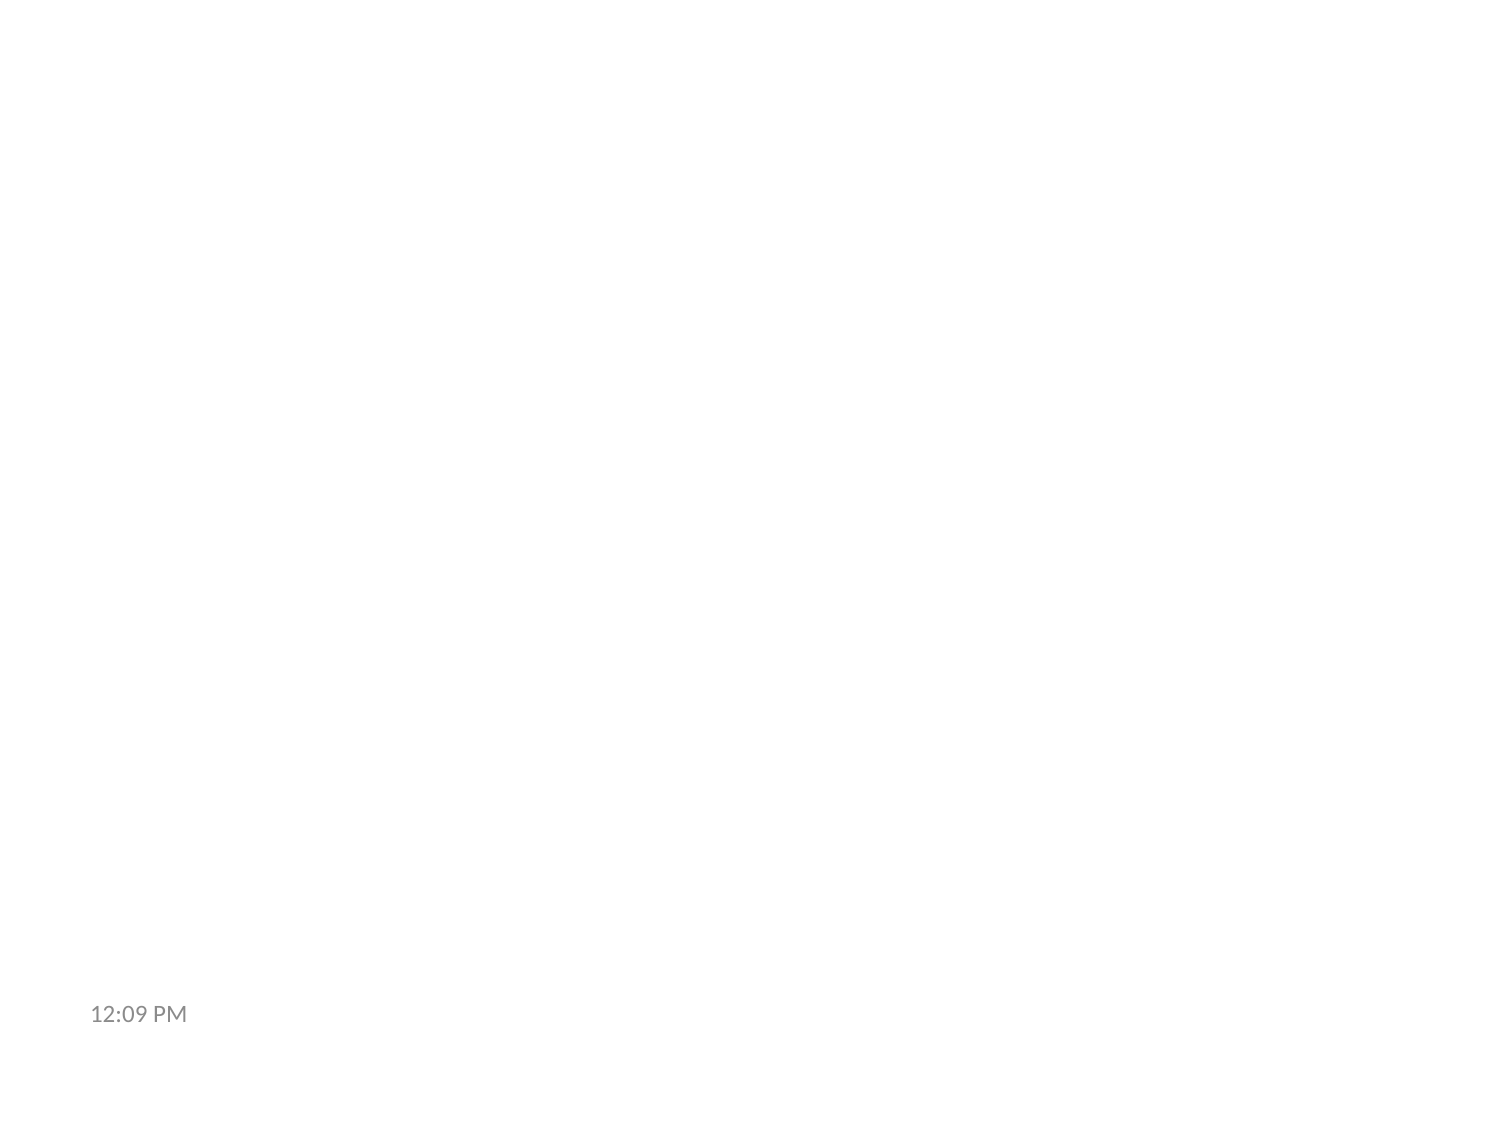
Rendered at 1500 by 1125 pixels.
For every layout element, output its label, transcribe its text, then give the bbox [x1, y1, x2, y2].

text_box 3:35 PM [75, 982, 425, 1043]
